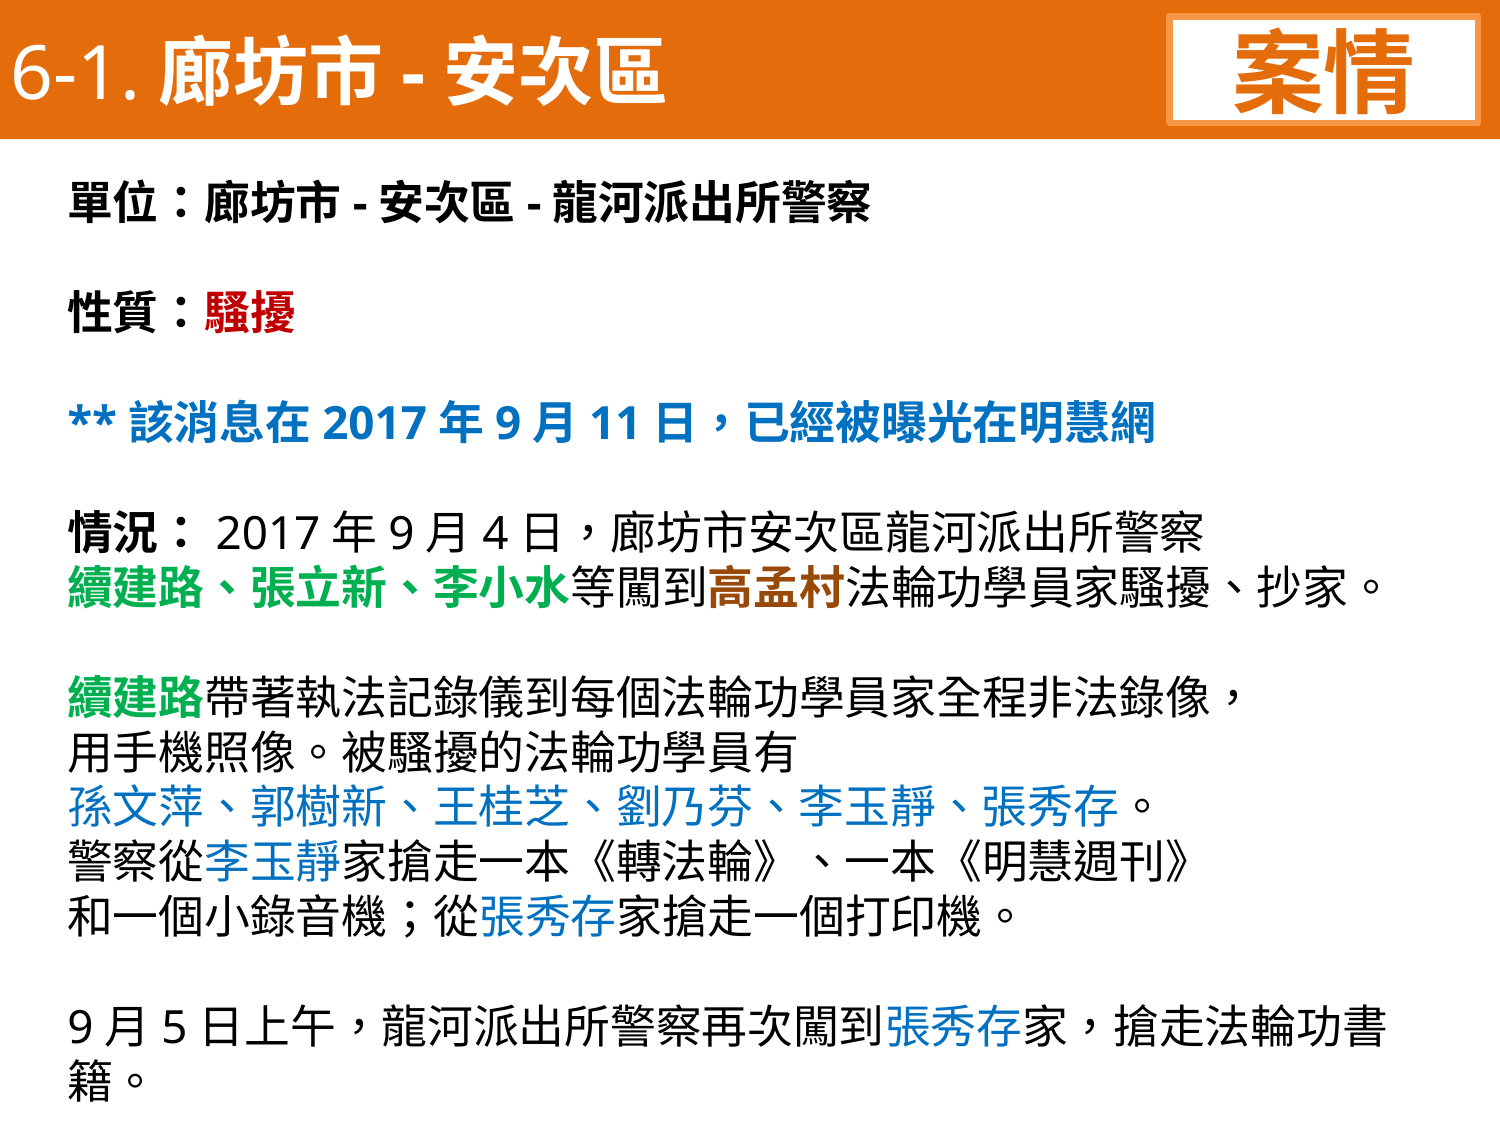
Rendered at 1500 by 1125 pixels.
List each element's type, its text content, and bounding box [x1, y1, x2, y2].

text_box 單位：廊坊市-安次區-龍河派出所警察 性質：騷擾 **該消息在2017年9月11日，已經被曝光在明慧網 情況：2017年9月4日，廊坊市安次區龍河派出所警察 續建路、張立新、李小水等闖到高孟村法輪功學員家騷擾、抄家。 續建路帶著執法記錄儀到每個法輪功學員家全程非法錄像， 用手機照像。被騷擾的法輪功學員有 孫文萍、郭樹新、王桂芝、劉乃芬、李玉靜、張秀存。 警察從李玉靜家搶走一本《轉法輪》、一本《明慧週刊》 和一個小錄音機；從張秀存家搶走一個打印機。 9月5日上午，龍河派出所警察再次闖到張秀存家，搶走法輪功書籍。 [59, 166, 1440, 1116]
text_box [0, 0, 1500, 140]
text_box [37, 149, 1479, 980]
